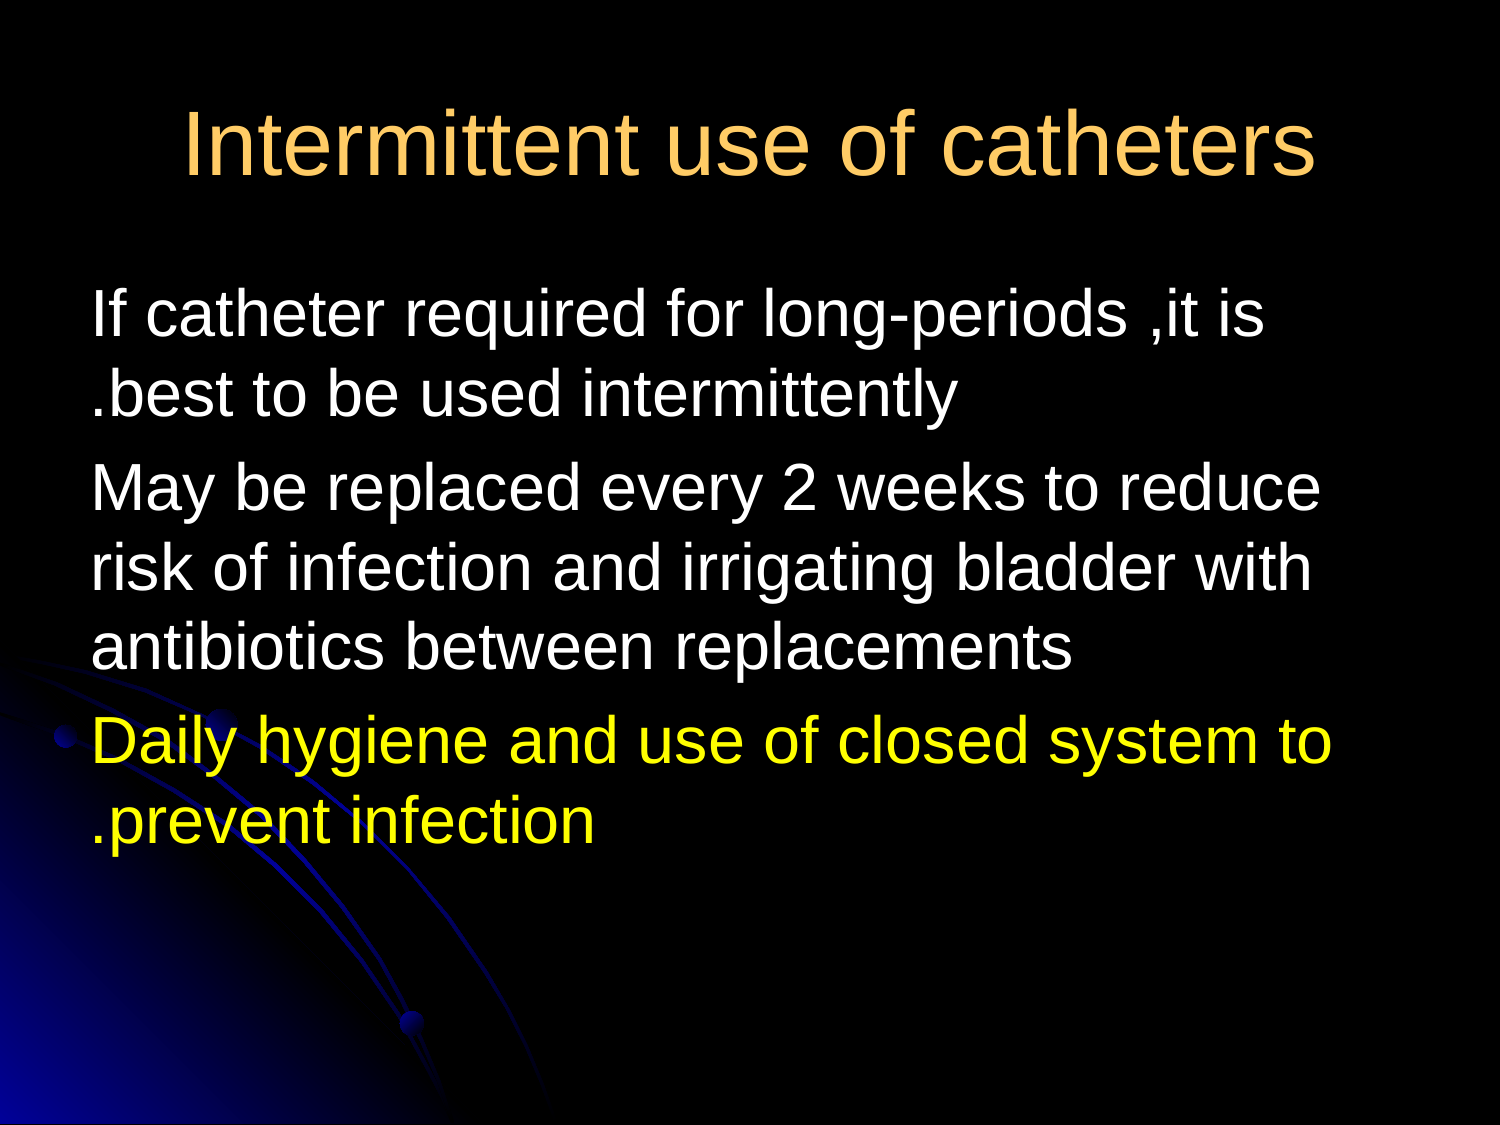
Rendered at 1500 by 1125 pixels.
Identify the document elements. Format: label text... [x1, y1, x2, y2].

list If catheter required for long-periods ,it is best to be used intermittently. May be replaced every 2 weeks to reduce risk of infection and irrigating bladder with antibiotics between replacements Daily hygiene and use of closed system to prevent infection. [74, 262, 1426, 1006]
title Intermittent use of catheters [74, 45, 1426, 233]
